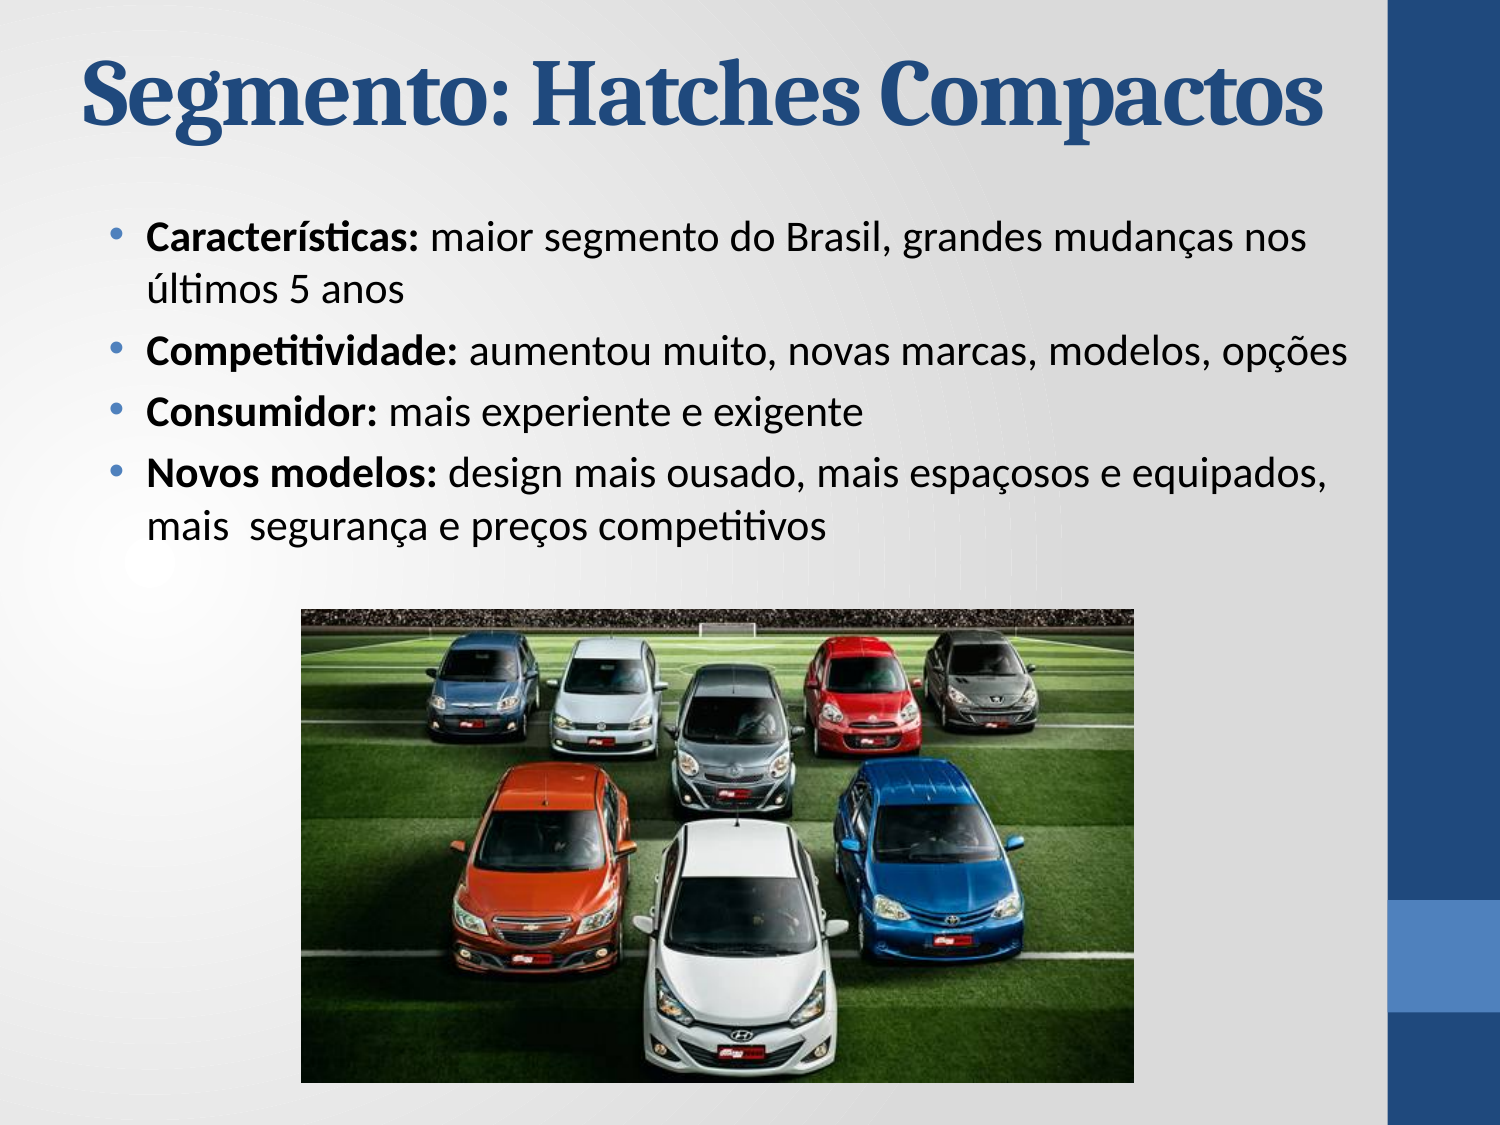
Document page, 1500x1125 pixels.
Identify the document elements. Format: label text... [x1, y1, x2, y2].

list Características: maior segmento do Brasil, grandes mudanças nos últimos 5 anos Competitividade: aumentou muito, novas marcas, modelos, opções Consumidor: mais experiente e exigente Novos modelos: design mais ousado, mais espaçosos e equipados, mais segurança e preços competitivos [75, 200, 1376, 988]
picture [300, 609, 1148, 1083]
title Segmento: Hatches Compactos [29, 0, 1380, 161]
